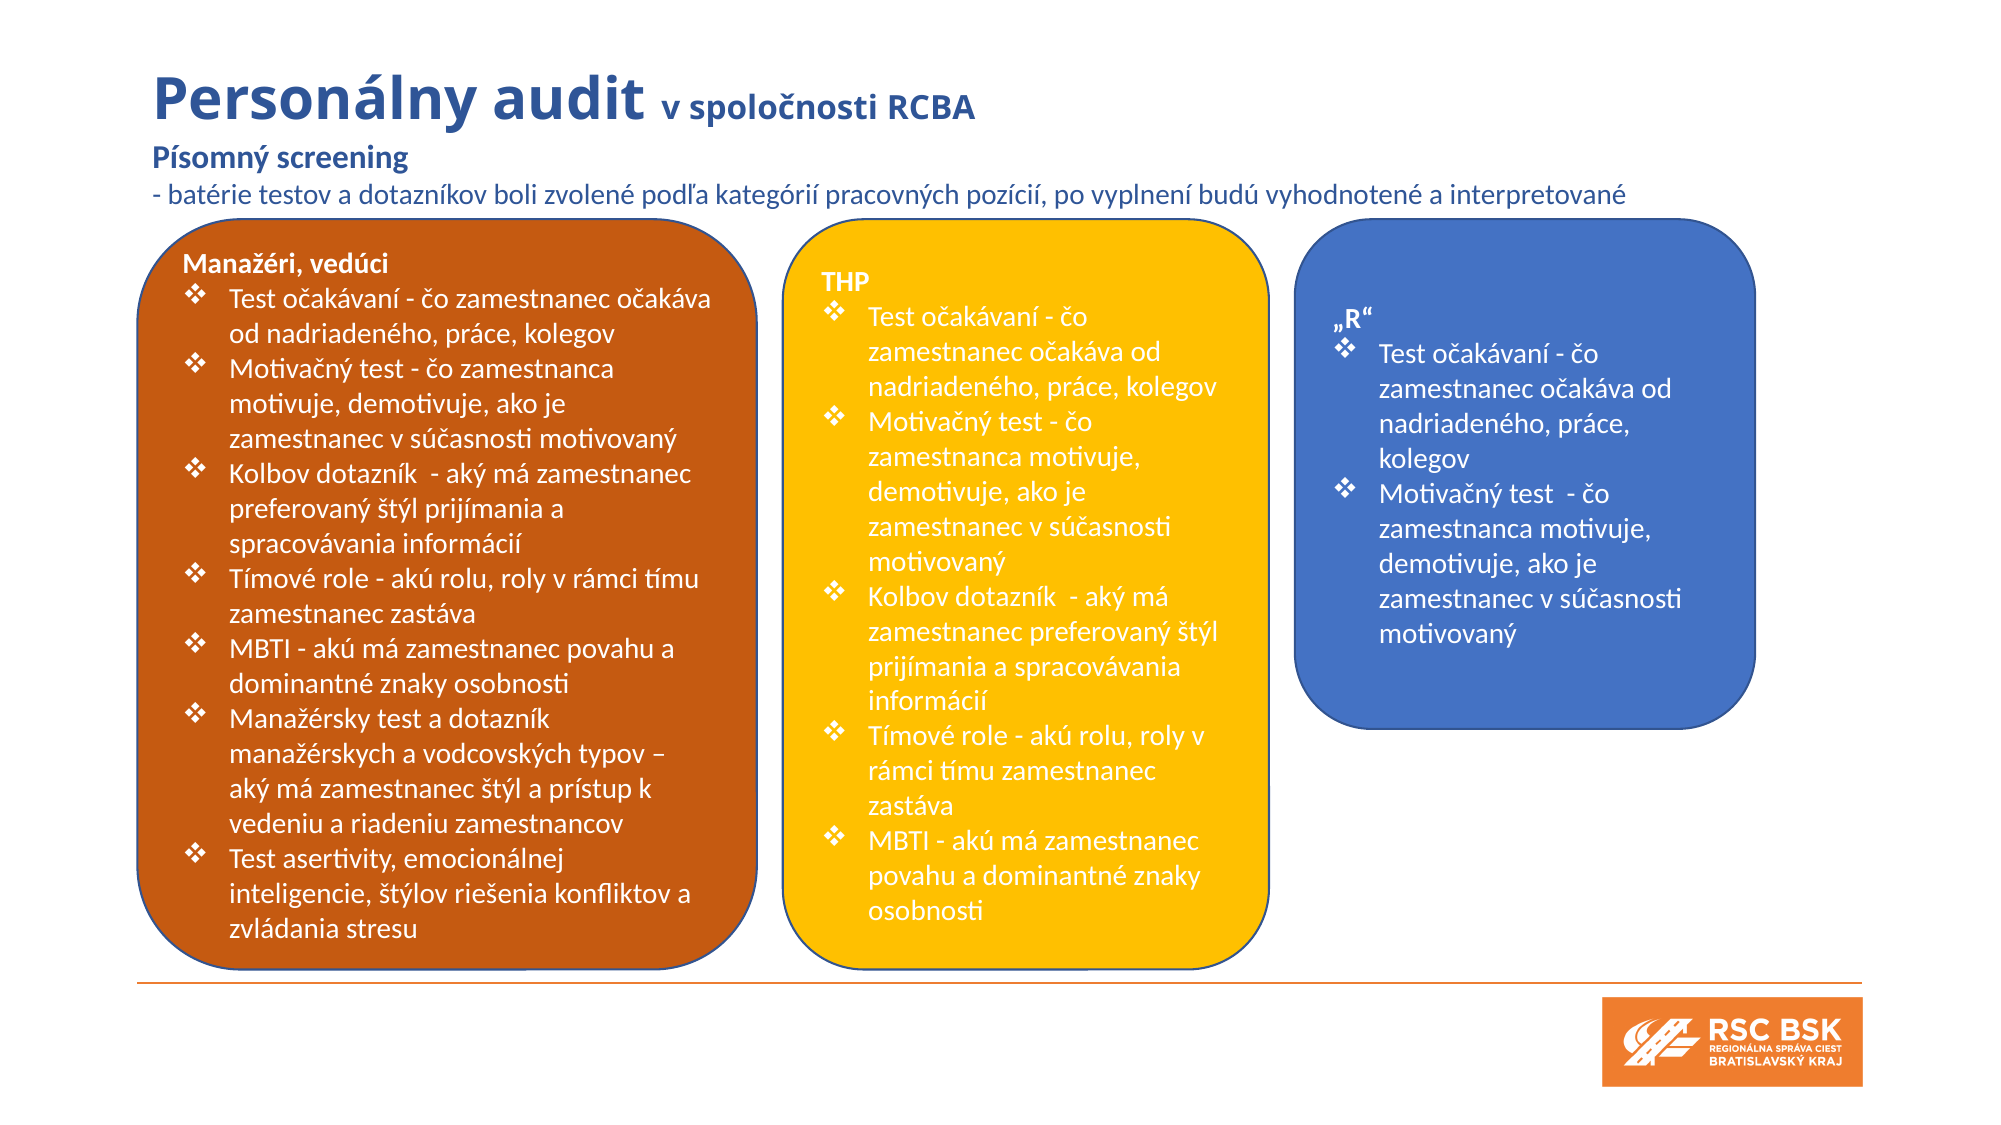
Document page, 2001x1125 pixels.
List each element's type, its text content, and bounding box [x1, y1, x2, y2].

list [1602, 997, 1863, 1087]
title Personálny audit v spoločnosti RCBA [137, 59, 1825, 127]
text_box Manažéri, vedúci Test očakávaní - čo zamestnanec očakáva od nadriadeného, práce, kolegov Motivačný test - čo zamestnanca motivuje, demotivuje, ako je zamestnanec v súčasnosti motivovaný Kolbov dotazník - aký má zamestnanec preferovaný štýl prijímania a spracovávania informácií Tímové role - akú rolu, roly v rámci tímu zamestnanec zastáva MBTI - akú má zamestnanec povahu a dominantné znaky osobnosti Manažérsky test a dotazník manažérskych a vodcovských typov – aký má zamestnanec štýl a prístup k vedeniu a riadeniu zamestnancov Test asertivity, emocionálnej inteligencie, štýlov riešenia konfliktov a zvládania stresu [136, 218, 758, 971]
text_box THP Test očakávaní - čo zamestnanec očakáva od nadriadeného, práce, kolegov Motivačný test - čo zamestnanca motivuje, demotivuje, ako je zamestnanec v súčasnosti motivovaný Kolbov dotazník - aký má zamestnanec preferovaný štýl prijímania a spracovávania informácií Tímové role - akú rolu, roly v rámci tímu zamestnanec zastáva MBTI - akú má zamestnanec povahu a dominantné znaky osobnosti [781, 218, 1271, 971]
text_box Písomný screening - batérie testov a dotazníkov boli zvolené podľa kategórií pracovných pozícií, po vyplnení budú vyhodnotené a interpretované [136, 127, 1825, 219]
text_box „R“ Test očakávaní - čo zamestnanec očakáva od nadriadeného, práce, kolegov Motivačný test - čo zamestnanca motivuje, demotivuje, ako je zamestnanec v súčasnosti motivovaný [1293, 218, 1757, 730]
